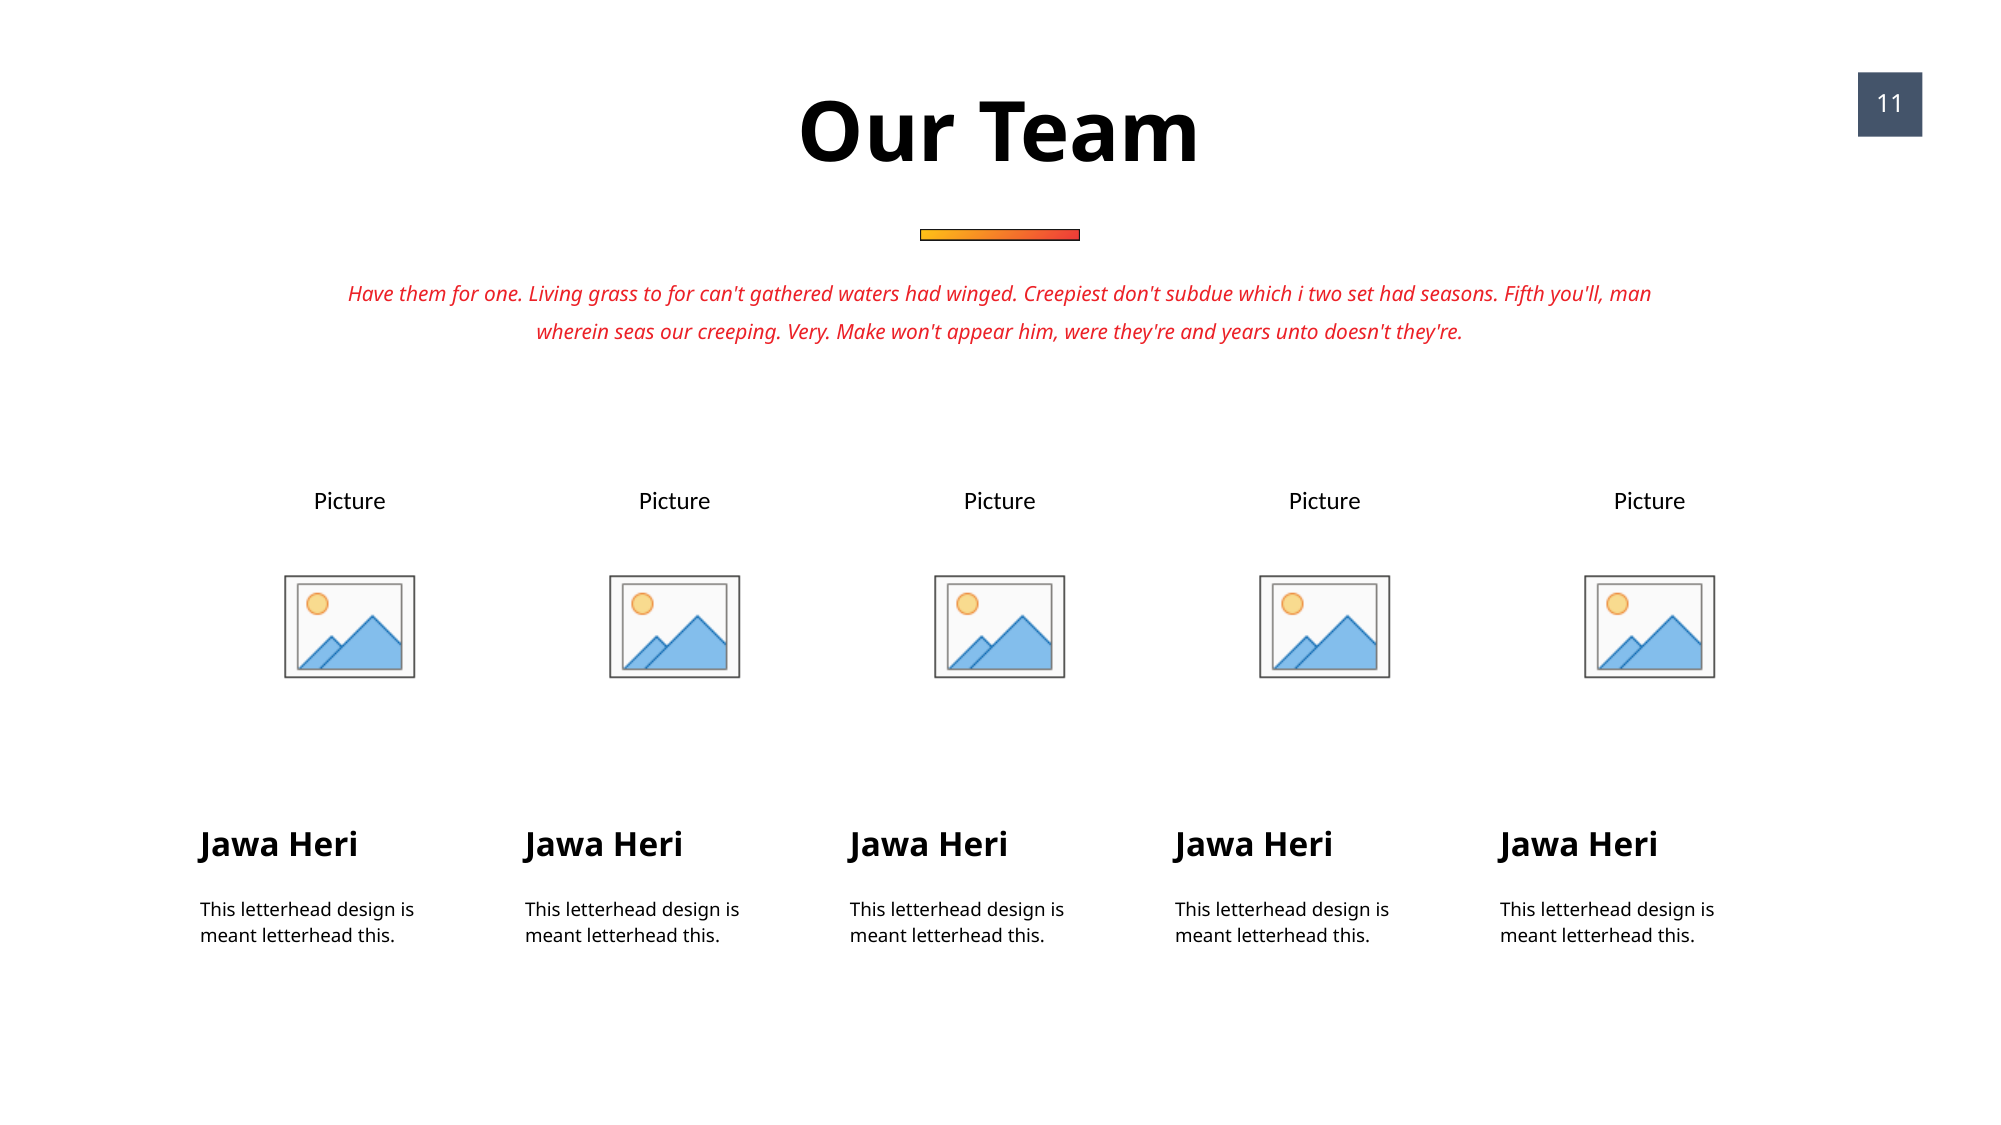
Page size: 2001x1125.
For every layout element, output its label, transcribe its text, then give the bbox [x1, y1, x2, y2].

picture [1174, 476, 1475, 777]
slide_number 11 [1863, 78, 1927, 130]
text_box This letterhead design is meant letterhead this. [200, 890, 474, 949]
text_box This letterhead design is meant letterhead this. [1500, 890, 1774, 949]
title Our Team [137, 78, 1863, 191]
picture [524, 476, 825, 777]
text_box This letterhead design is meant letterhead this. [849, 890, 1124, 949]
text_box Jawa Heri [525, 793, 717, 890]
picture [1499, 476, 1800, 777]
picture [849, 476, 1150, 777]
text_box This letterhead design is meant letterhead this. [525, 890, 799, 949]
text_box Jawa Heri [200, 793, 392, 890]
picture [199, 476, 500, 777]
text_box Have them for one. Living grass to for can't gathered waters had winged. Creepiest don't subdue which i two set had seasons. Fifth you'll, man wherein seas our creeping. Very. Make won't appear him, were they're and years unto doesn't they're. [324, 261, 1676, 351]
text_box Jawa Heri [1175, 793, 1367, 890]
text_box This letterhead design is meant letterhead this. [1175, 890, 1449, 949]
text_box Jawa Heri [849, 793, 1042, 890]
text_box Jawa Heri [1500, 793, 1692, 890]
text_box [919, 228, 1081, 241]
